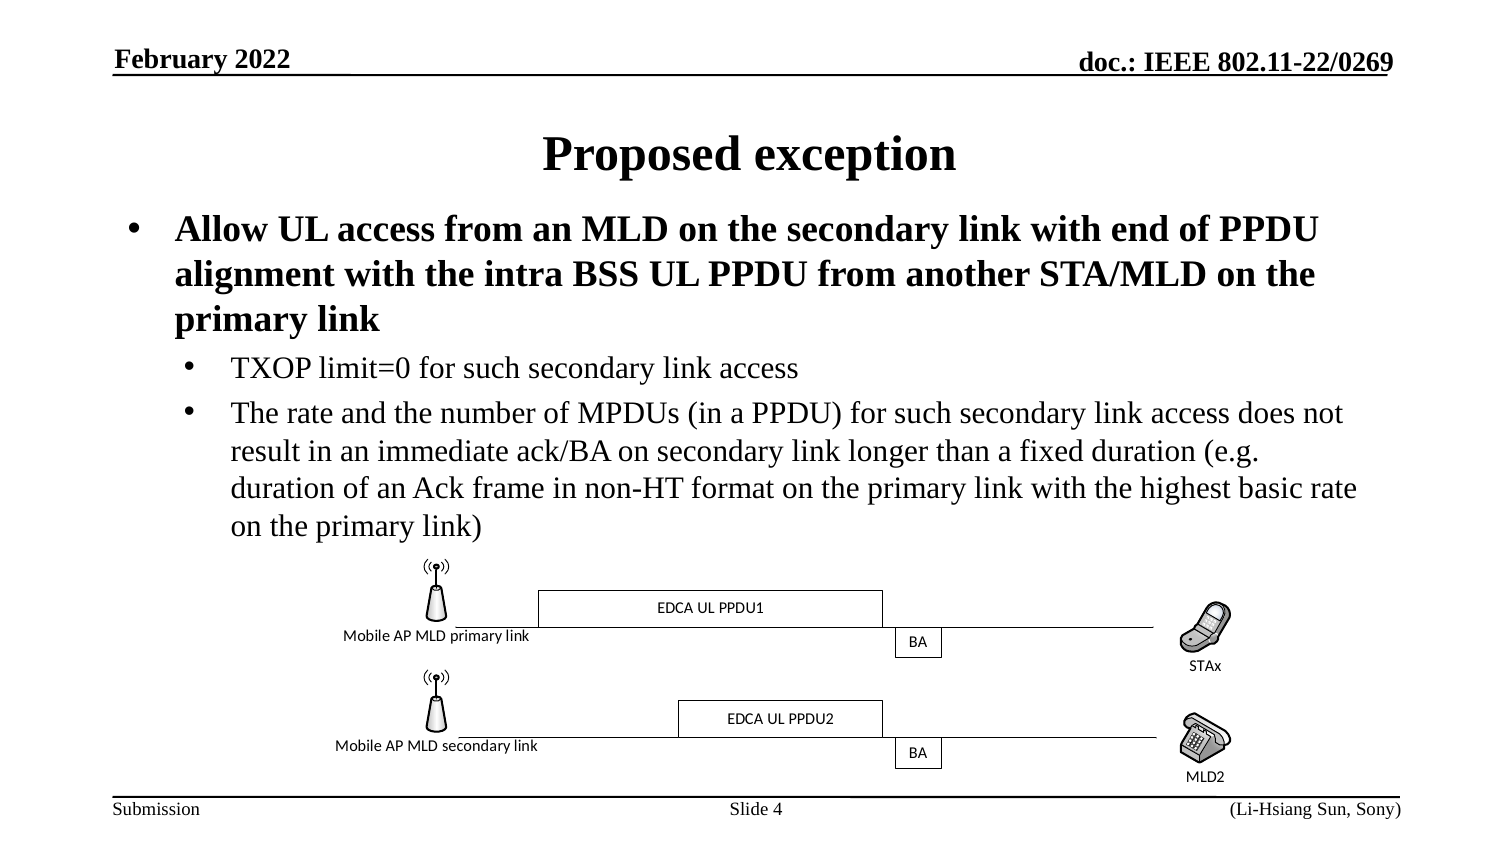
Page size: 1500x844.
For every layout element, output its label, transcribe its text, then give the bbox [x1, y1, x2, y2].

slide_number Slide 4 [712, 805, 800, 842]
title Proposed exception [112, 84, 1388, 196]
picture [324, 556, 1235, 797]
footer (Li-Hsiang Sun, Sony) [878, 796, 1402, 820]
list Allow UL access from an MLD on the secondary link with end of PPDU alignment with the intra BSS UL PPDU from another STA/MLD on the primary link TXOP limit=0 for such secondary link access The rate and the number of MPDUs (in a PPDU) for such secondary link access does not result in an immediate ack/BA on secondary link longer than a fixed duration (e.g. duration of an Ack frame in non-HT format on the primary link with the highest basic rate on the primary link) [112, 196, 1388, 751]
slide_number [114, 40, 423, 75]
